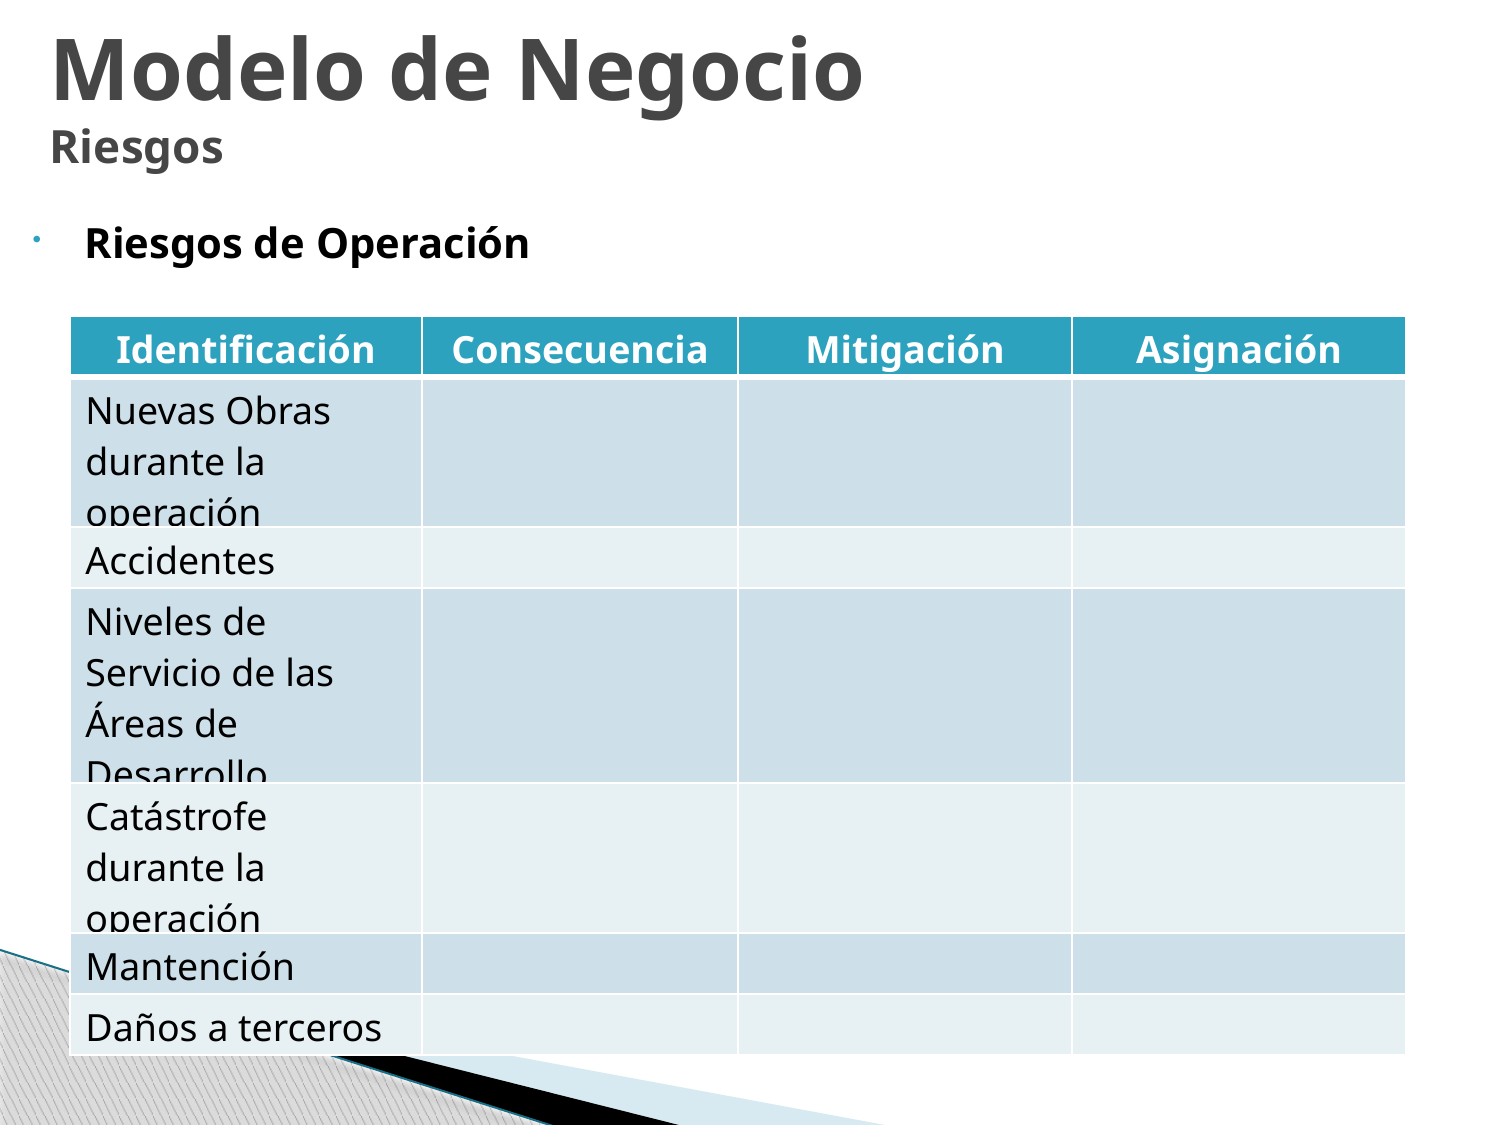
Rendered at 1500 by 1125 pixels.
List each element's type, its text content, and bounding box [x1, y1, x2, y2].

table_cell Daños a terceros [71, 995, 421, 1054]
table_cell Accidentes [71, 528, 421, 587]
table_cell [423, 784, 737, 932]
table_cell [423, 528, 737, 587]
table_cell [423, 380, 737, 526]
table_header Mitigación [739, 317, 1071, 374]
table_cell Catástrofe durante la operación [71, 784, 421, 932]
table_cell [739, 528, 1071, 587]
table_cell [1073, 995, 1405, 1054]
table_cell [1073, 589, 1405, 782]
table_cell Nuevas Obras durante la operación [71, 380, 421, 526]
table_cell [423, 589, 737, 782]
table_cell Niveles de Servicio de las Áreas de Desarrollo [71, 589, 421, 782]
table_cell [739, 784, 1071, 932]
table_cell [739, 995, 1071, 1054]
table_cell [1073, 784, 1405, 932]
table_cell Mantención [71, 934, 421, 993]
table_header Consecuencia [423, 317, 737, 374]
table_cell [1073, 934, 1405, 993]
table_cell [1073, 528, 1405, 587]
table_cell [423, 995, 737, 1054]
table_header Asignación [1073, 317, 1405, 374]
table_header Identificación [71, 317, 421, 374]
table_cell [739, 380, 1071, 526]
table_cell [739, 589, 1071, 782]
table_cell [1073, 380, 1405, 526]
list Riesgos de Operación [0, 0, 1350, 557]
table_cell [739, 934, 1071, 993]
text_box Modelo de Negocio Riesgos [35, 0, 1386, 188]
table_cell [423, 934, 737, 993]
